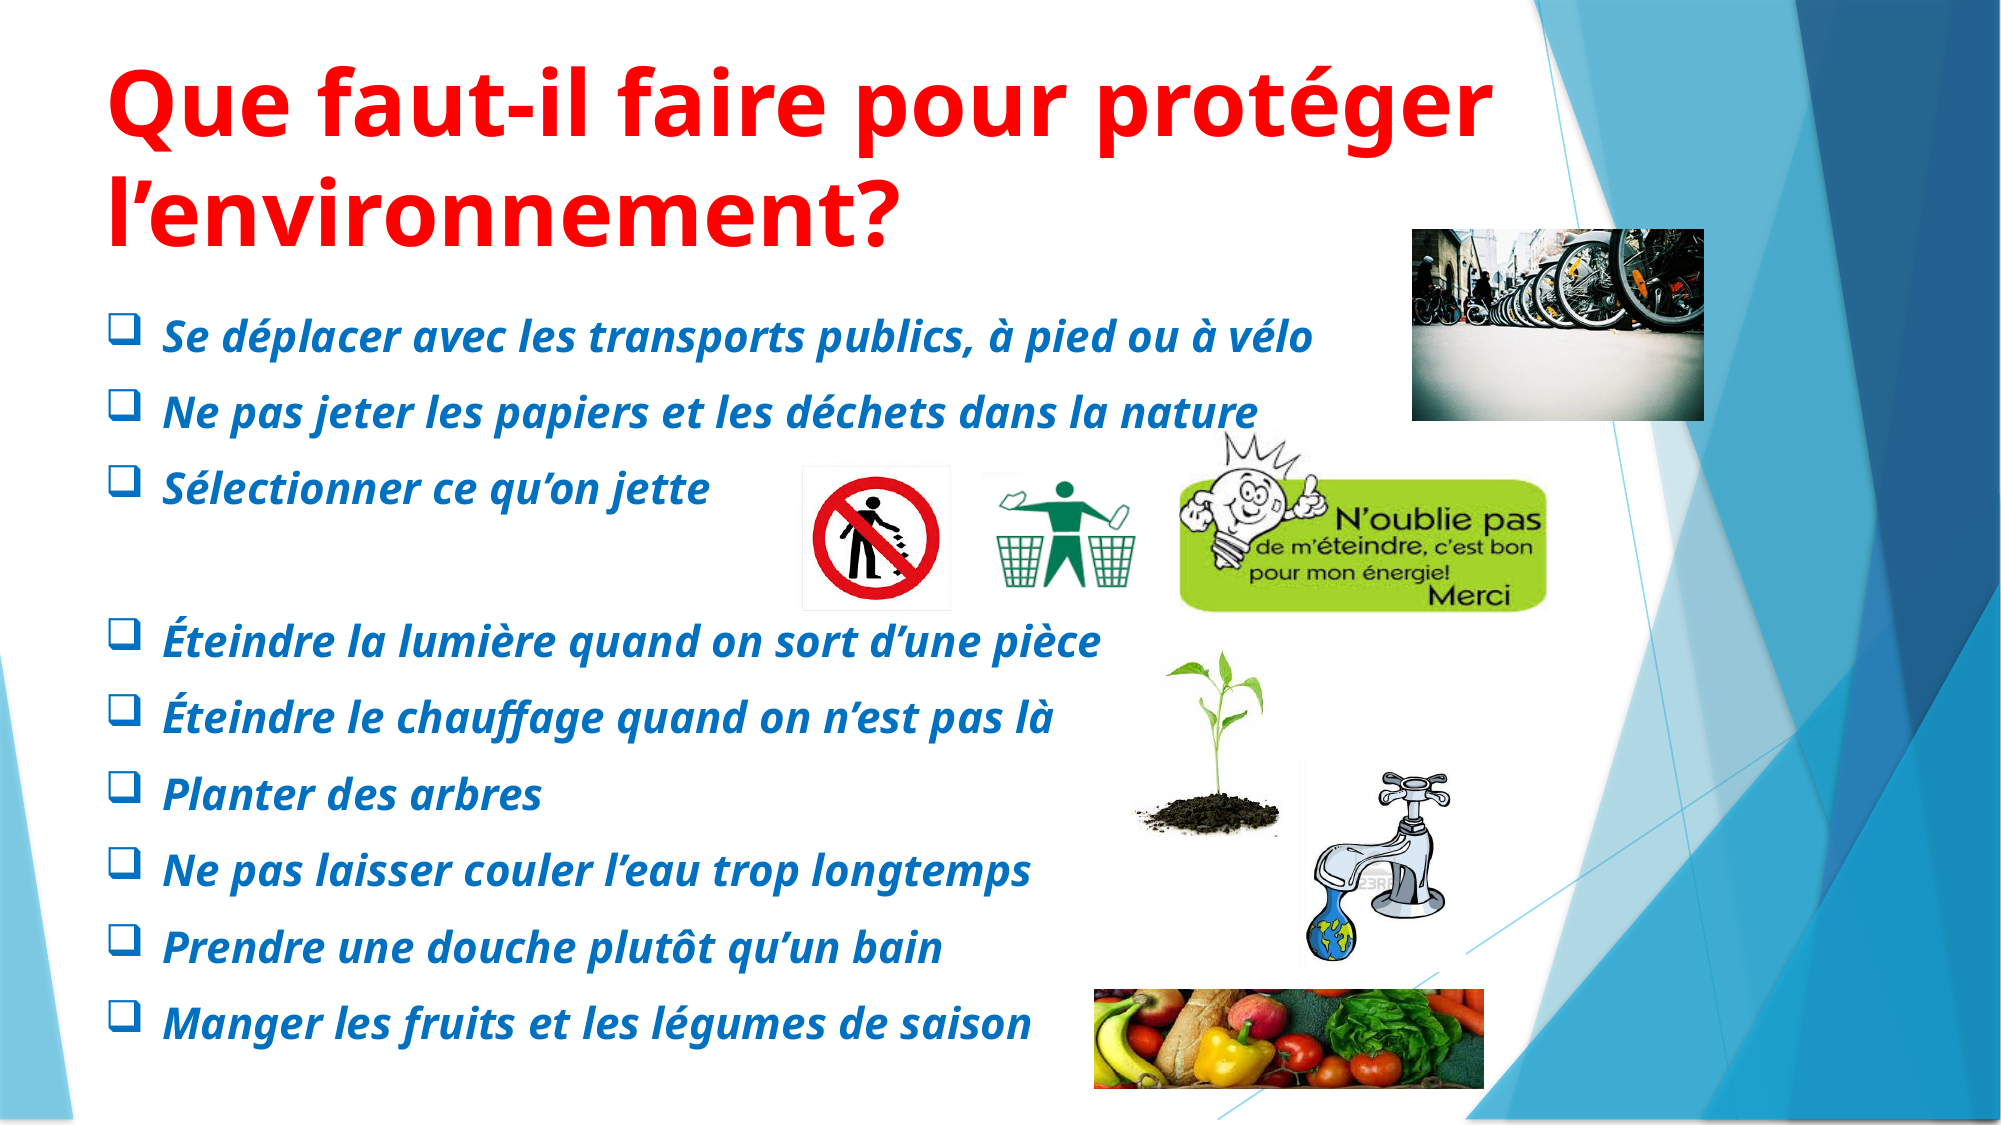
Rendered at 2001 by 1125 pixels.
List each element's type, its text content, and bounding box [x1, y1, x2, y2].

picture [789, 450, 966, 621]
picture [1178, 430, 1549, 615]
picture [1093, 988, 1485, 1089]
title Que faut-il faire pour protéger l’environnement? [90, 37, 1840, 255]
picture [983, 472, 1154, 599]
picture [1129, 649, 1281, 839]
picture [1411, 228, 1705, 421]
picture [1288, 759, 1467, 973]
text_box Se déplacer avec les transports publics, à pied ou à vélo Ne pas jeter les papiers et les déchets dans la nature Sélectionner ce qu’on jette Éteindre la lumière quand on sort d’une pièce Éteindre le chauffage quand on n’est pas là Planter des arbres Ne pas laisser couler l’eau trop longtemps Prendre une douche plutôt qu’un bain Manger les fruits et les légumes de saison [90, 295, 1472, 1059]
